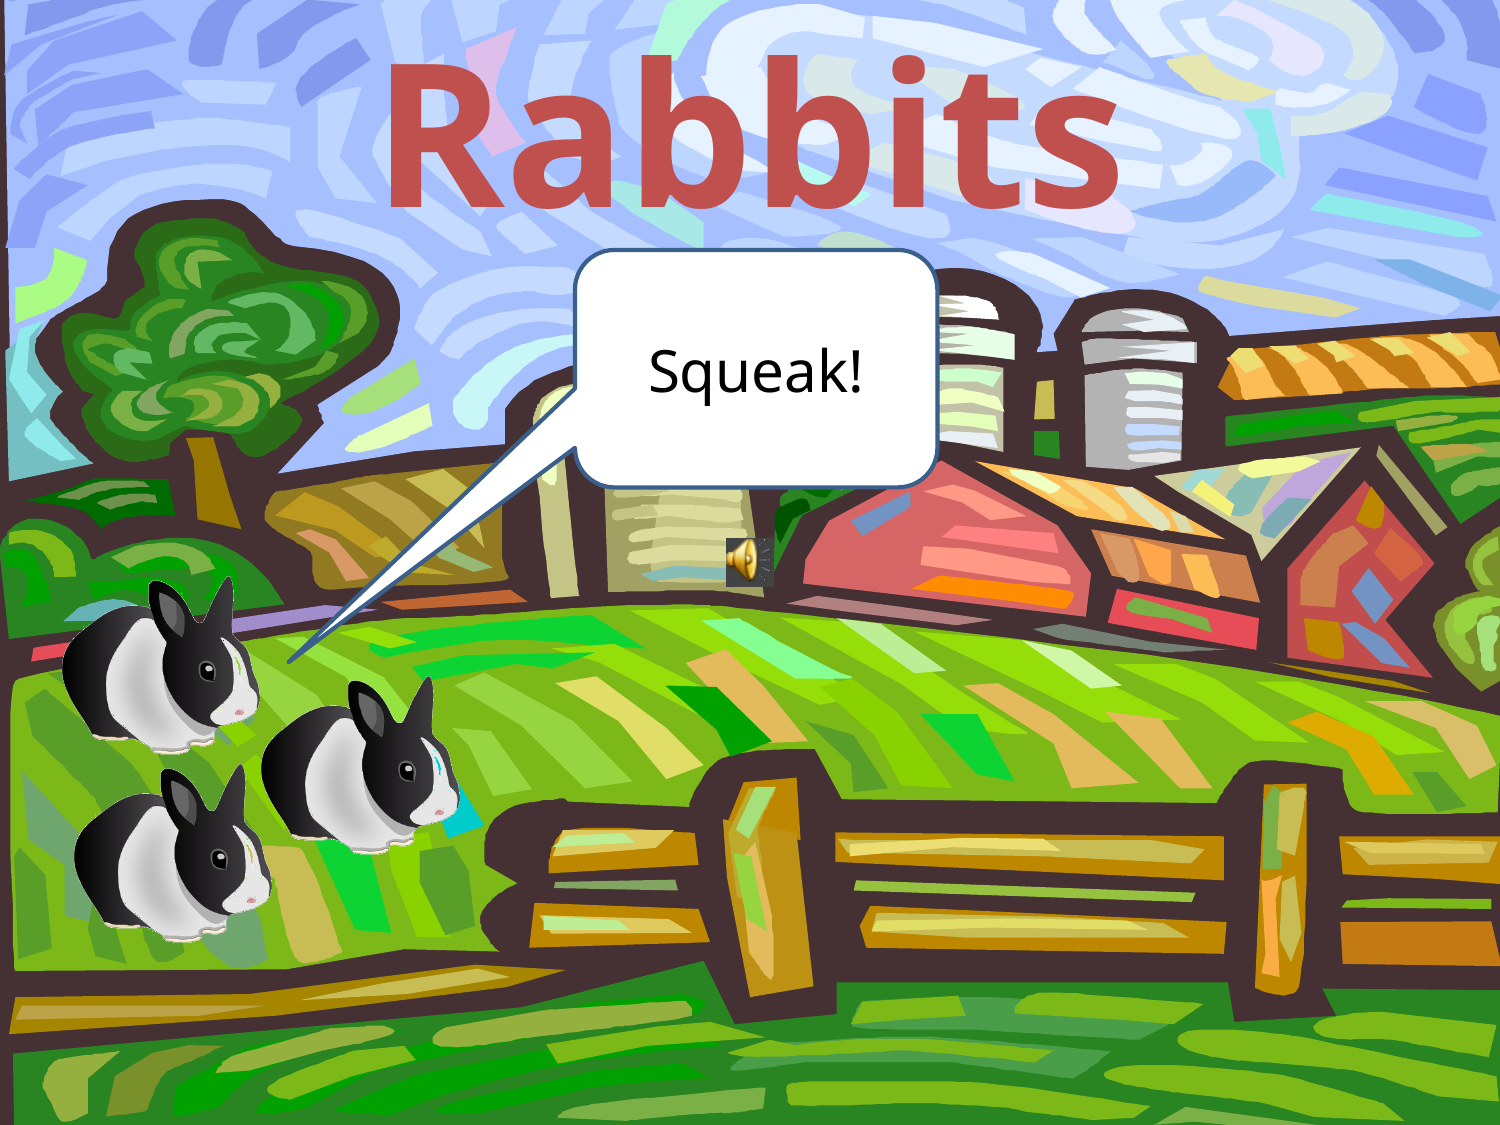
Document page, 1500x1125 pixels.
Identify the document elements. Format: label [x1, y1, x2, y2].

list [249, 674, 469, 857]
list [49, 574, 269, 757]
picture [724, 537, 776, 588]
list [62, 766, 282, 945]
list [0, 0, 1500, 1125]
